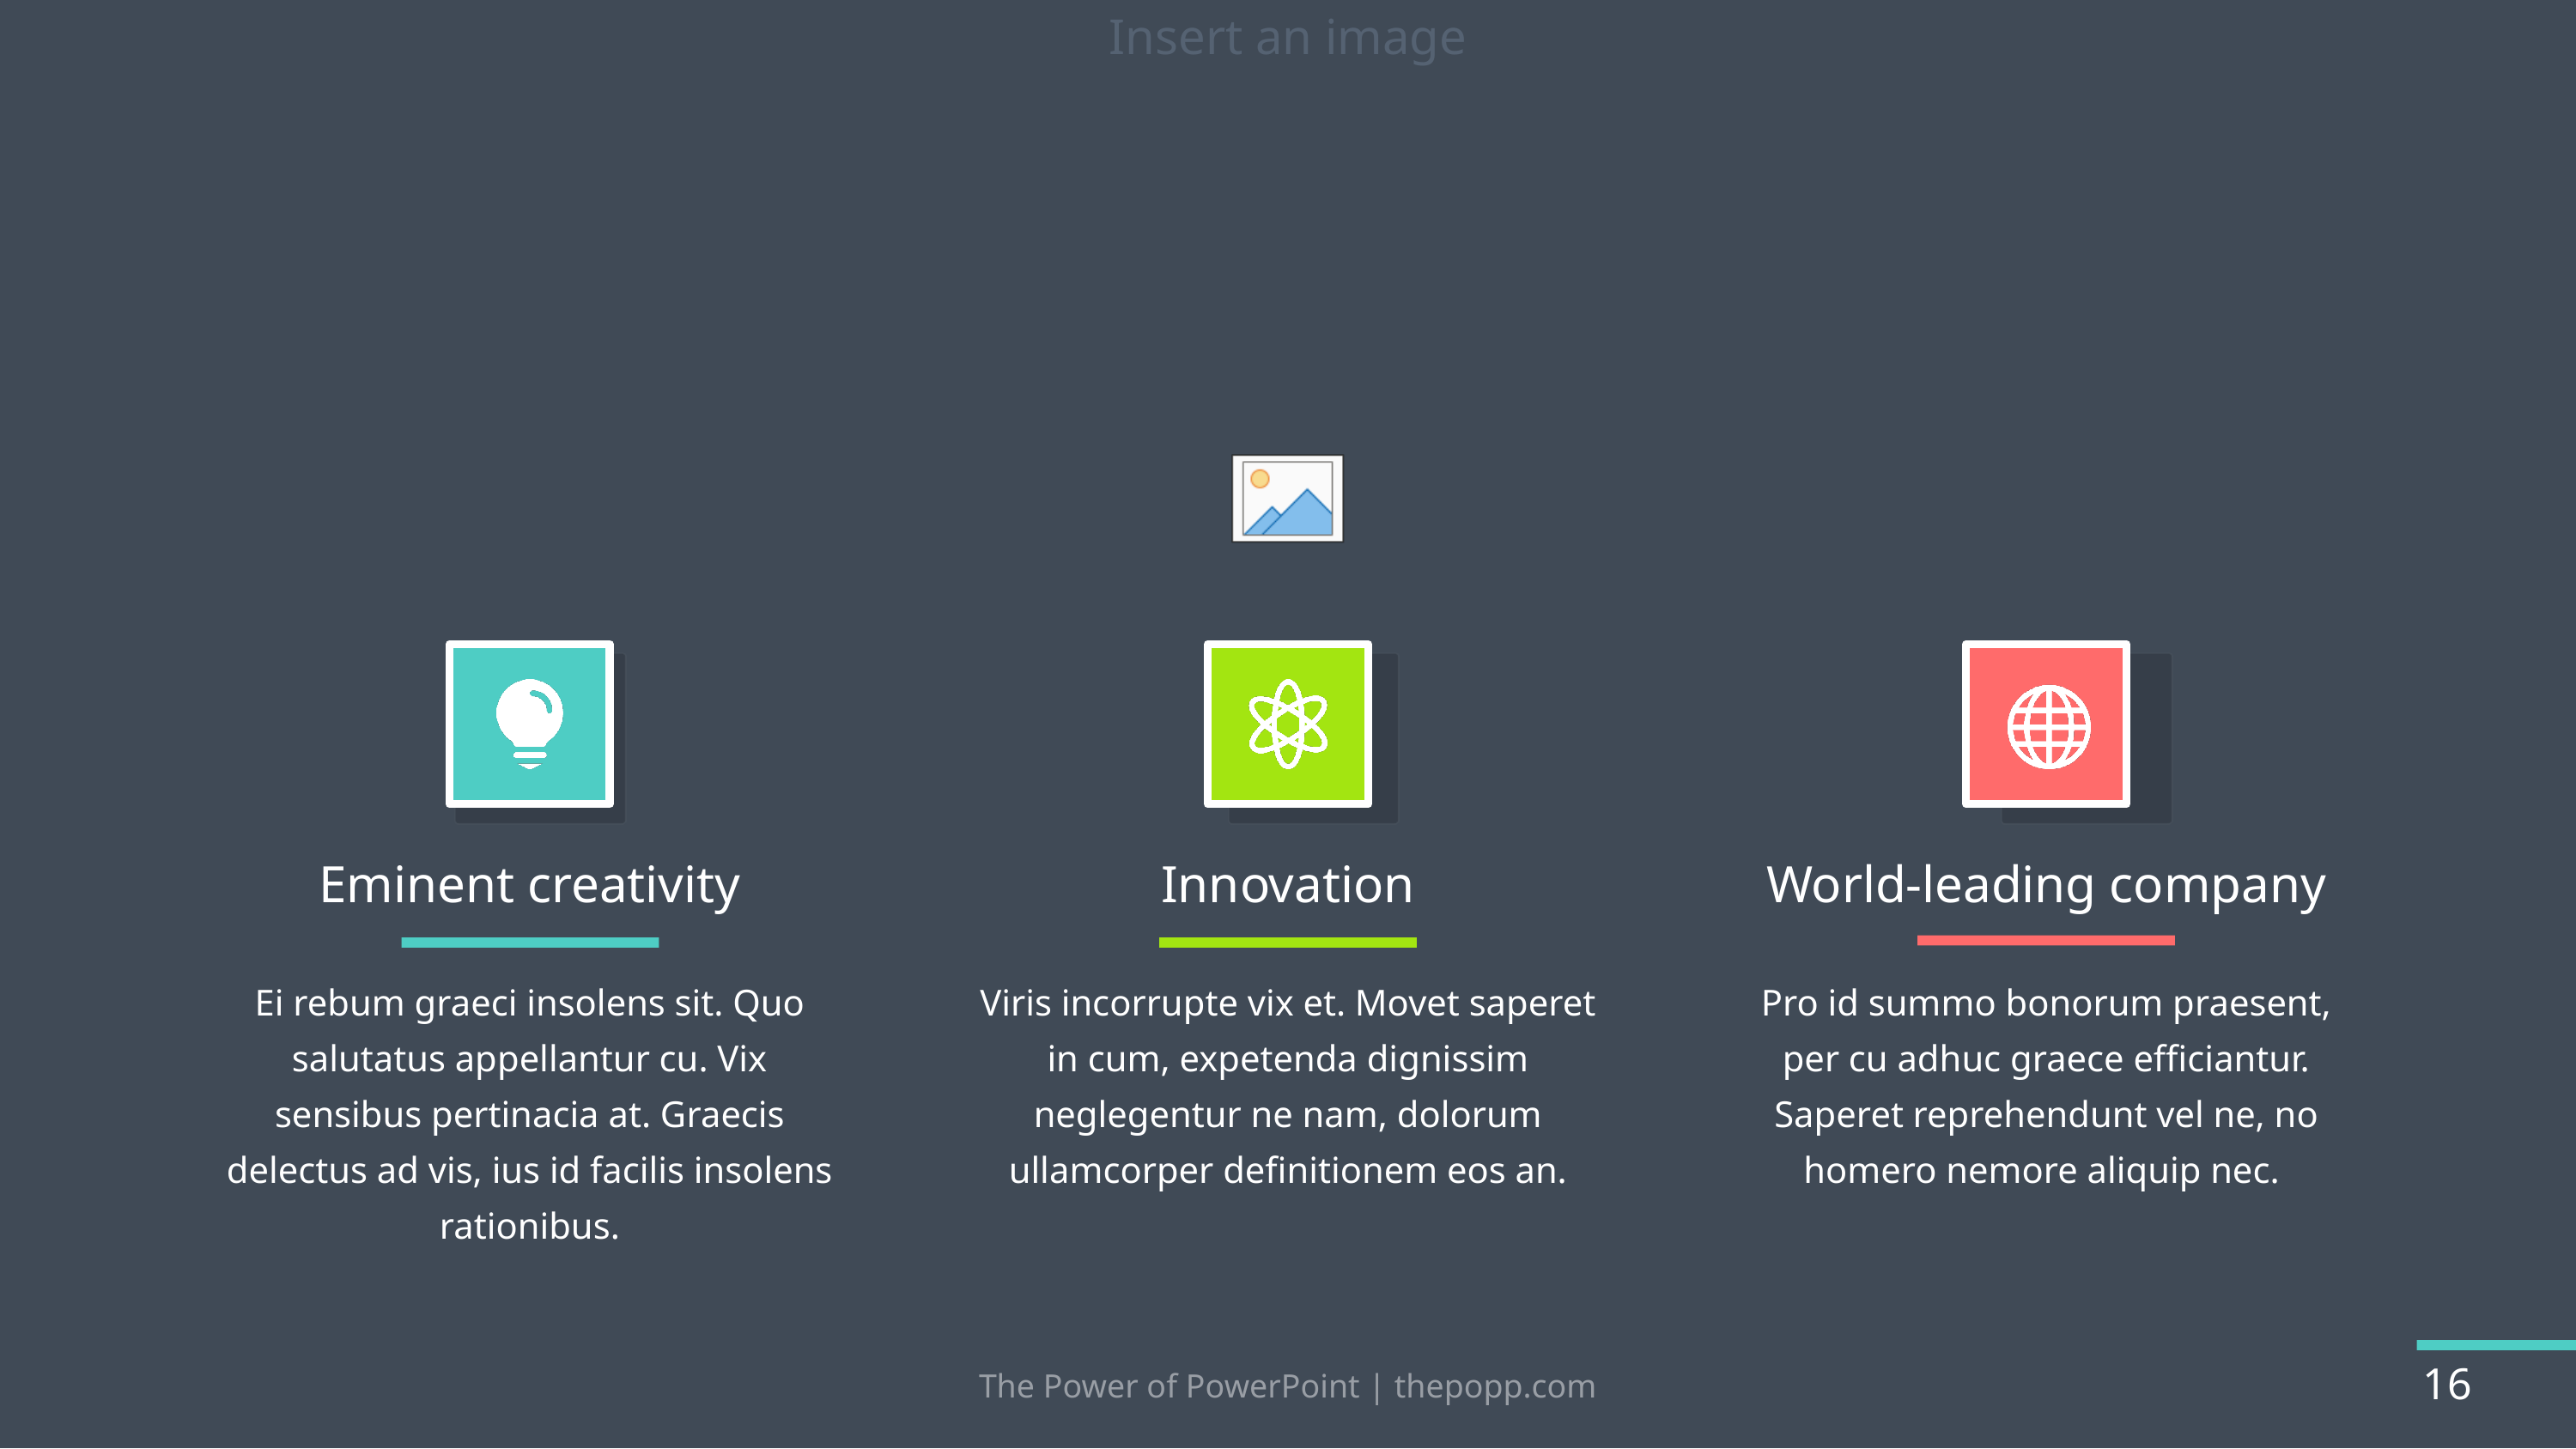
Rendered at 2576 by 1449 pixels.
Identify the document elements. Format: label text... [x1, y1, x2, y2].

list Ei rebum graeci insolens sit. Quo salutatus appellantur cu. Vix sensibus pertinacia at. Graecis delectus ad vis, ius id facilis insolens rationibus. [206, 998, 854, 1258]
slide_number 16 [2409, 1351, 2576, 1421]
list Pro id summo bonorum praesent, per cu adhuc graece efficiantur. Saperet reprehendunt vel ne, no homero nemore aliquip nec. [1722, 998, 2370, 1258]
list Viris incorrupte vix et. Movet saperet in cum, expetenda dignissim neglegentur ne nam, dolorum ullamcorper definitionem eos an. [964, 998, 1612, 1258]
picture [0, 0, 2576, 998]
footer The Power of PowerPoint | thepopp.com [853, 1349, 1723, 1427]
